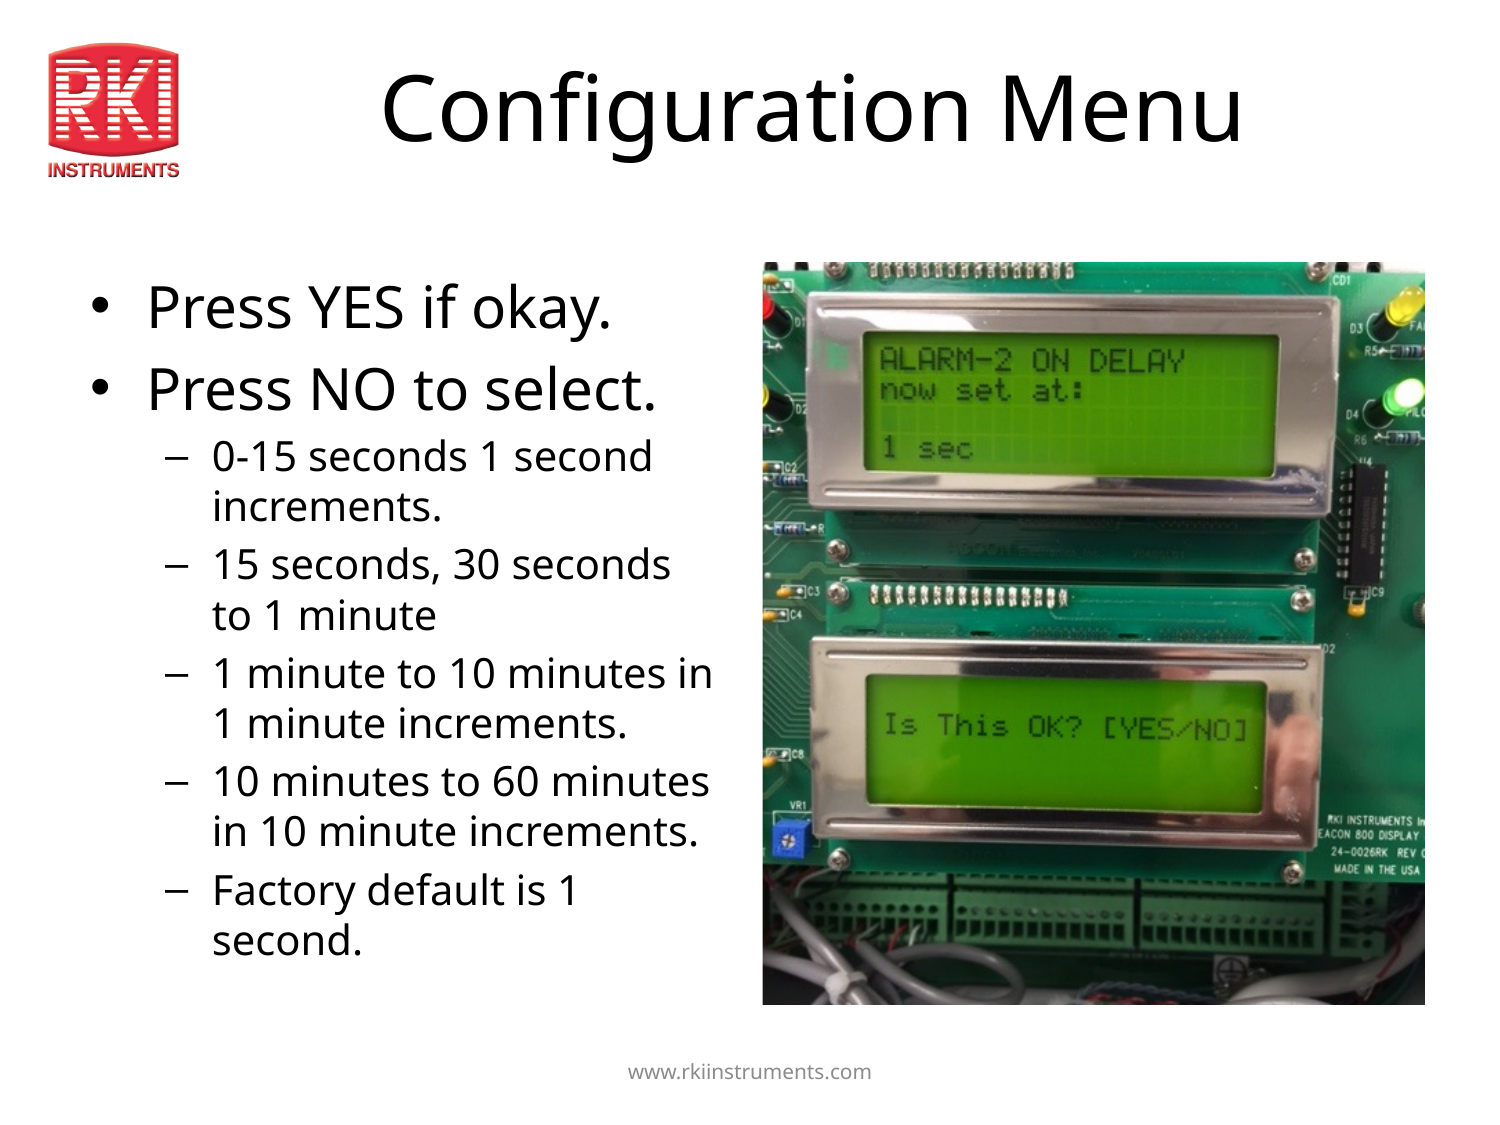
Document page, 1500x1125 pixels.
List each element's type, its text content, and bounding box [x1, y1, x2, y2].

picture [37, 37, 188, 184]
title Configuration Menu [175, 49, 1451, 161]
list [762, 262, 1426, 1006]
list Press YES if okay. Press NO to select. 0-15 seconds 1 second increments. 15 seconds, 30 seconds to 1 minute 1 minute to 10 minutes in 1 minute increments. 10 minutes to 60 minutes in 10 minute increments. Factory default is 1 second. [75, 262, 738, 1005]
footer www.rkiinstruments.com [512, 1042, 988, 1103]
